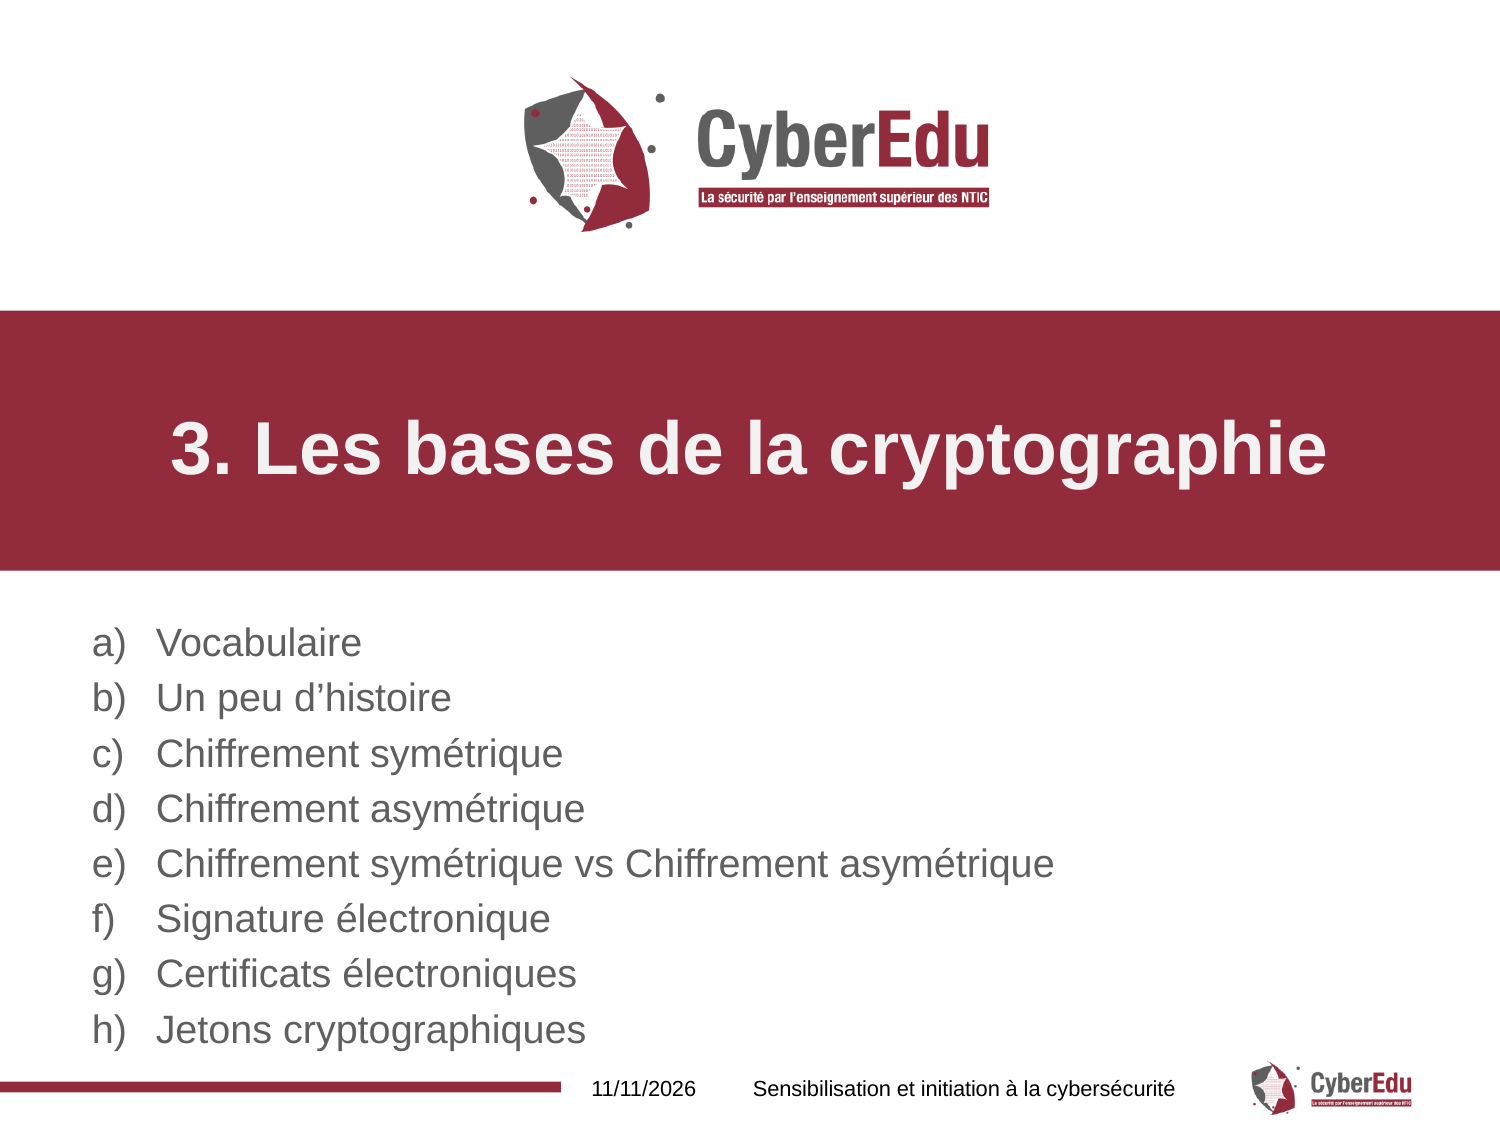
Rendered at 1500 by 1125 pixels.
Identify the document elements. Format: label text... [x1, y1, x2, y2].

footer Sensibilisation et initiation à la cybersécurité [738, 1059, 1236, 1118]
list Vocabulaire Un peu d’histoire Chiffrement symétrique Chiffrement asymétrique Chiffrement symétrique vs Chiffrement asymétrique Signature électronique Certificats électroniques Jetons cryptographiques [76, 609, 1424, 1059]
title 3. Les bases de la cryptographie [75, 338, 1425, 551]
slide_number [561, 1059, 727, 1118]
picture [1246, 1060, 1412, 1115]
picture [509, 75, 991, 232]
